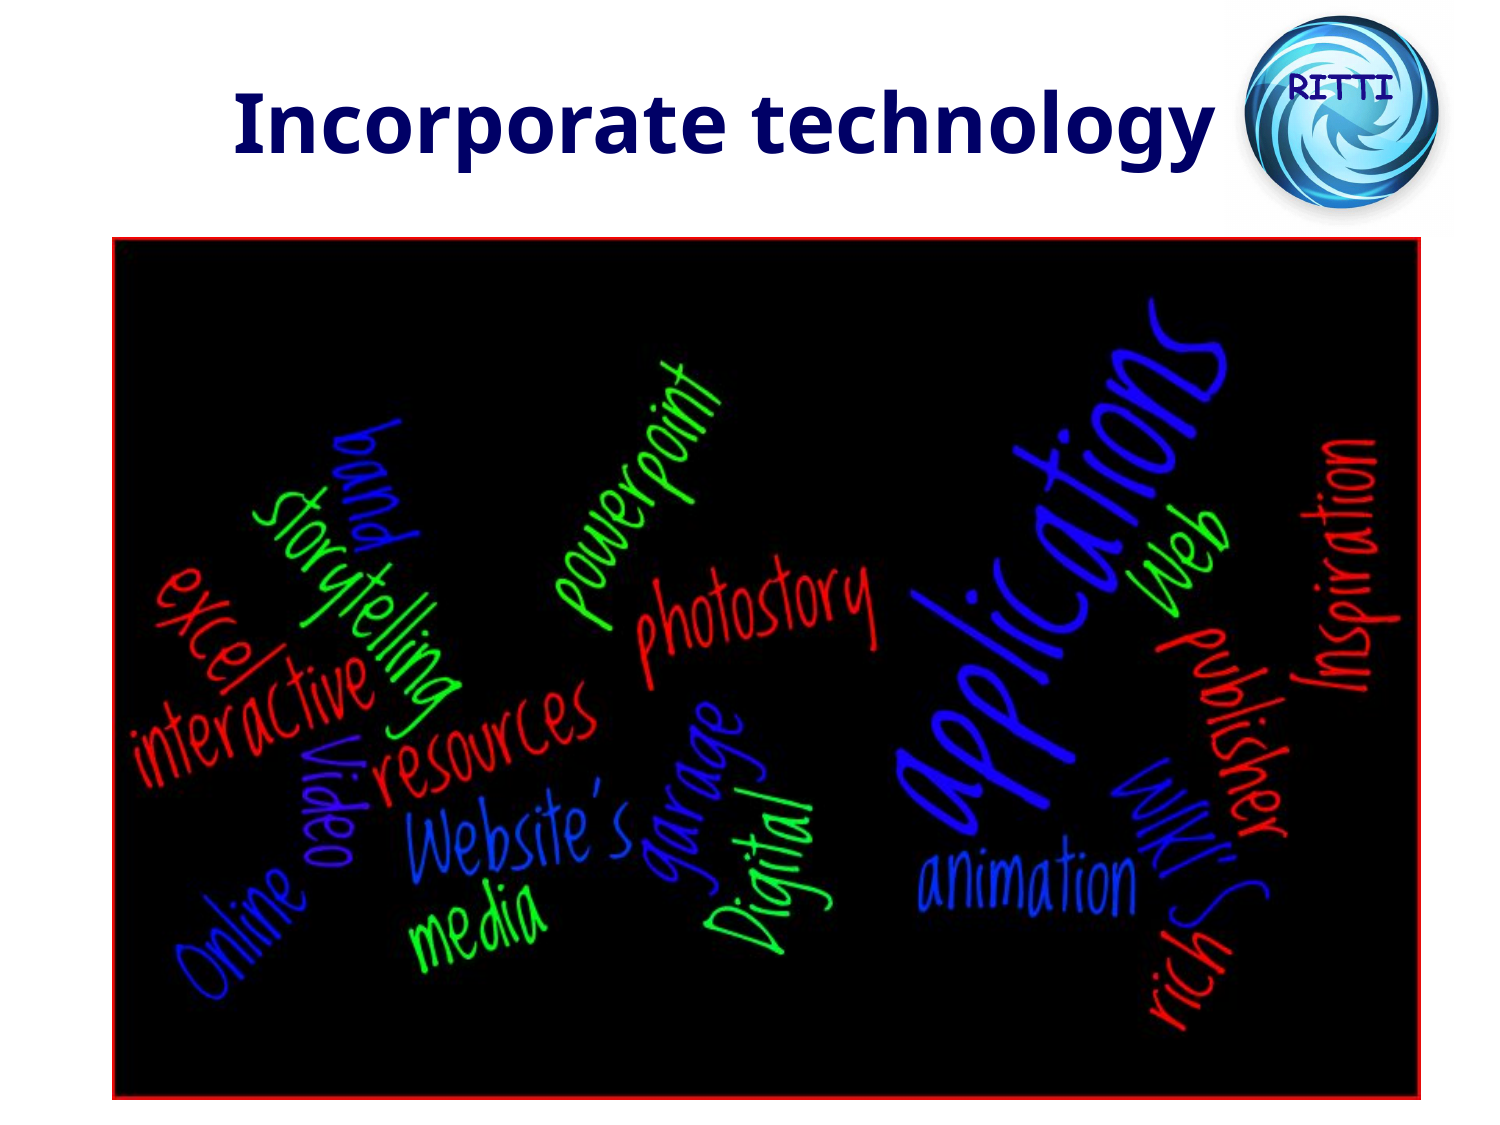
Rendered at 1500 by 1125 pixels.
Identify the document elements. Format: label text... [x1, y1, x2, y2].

picture [112, 0, 1454, 1101]
text_box Incorporate technology [62, 62, 1219, 178]
